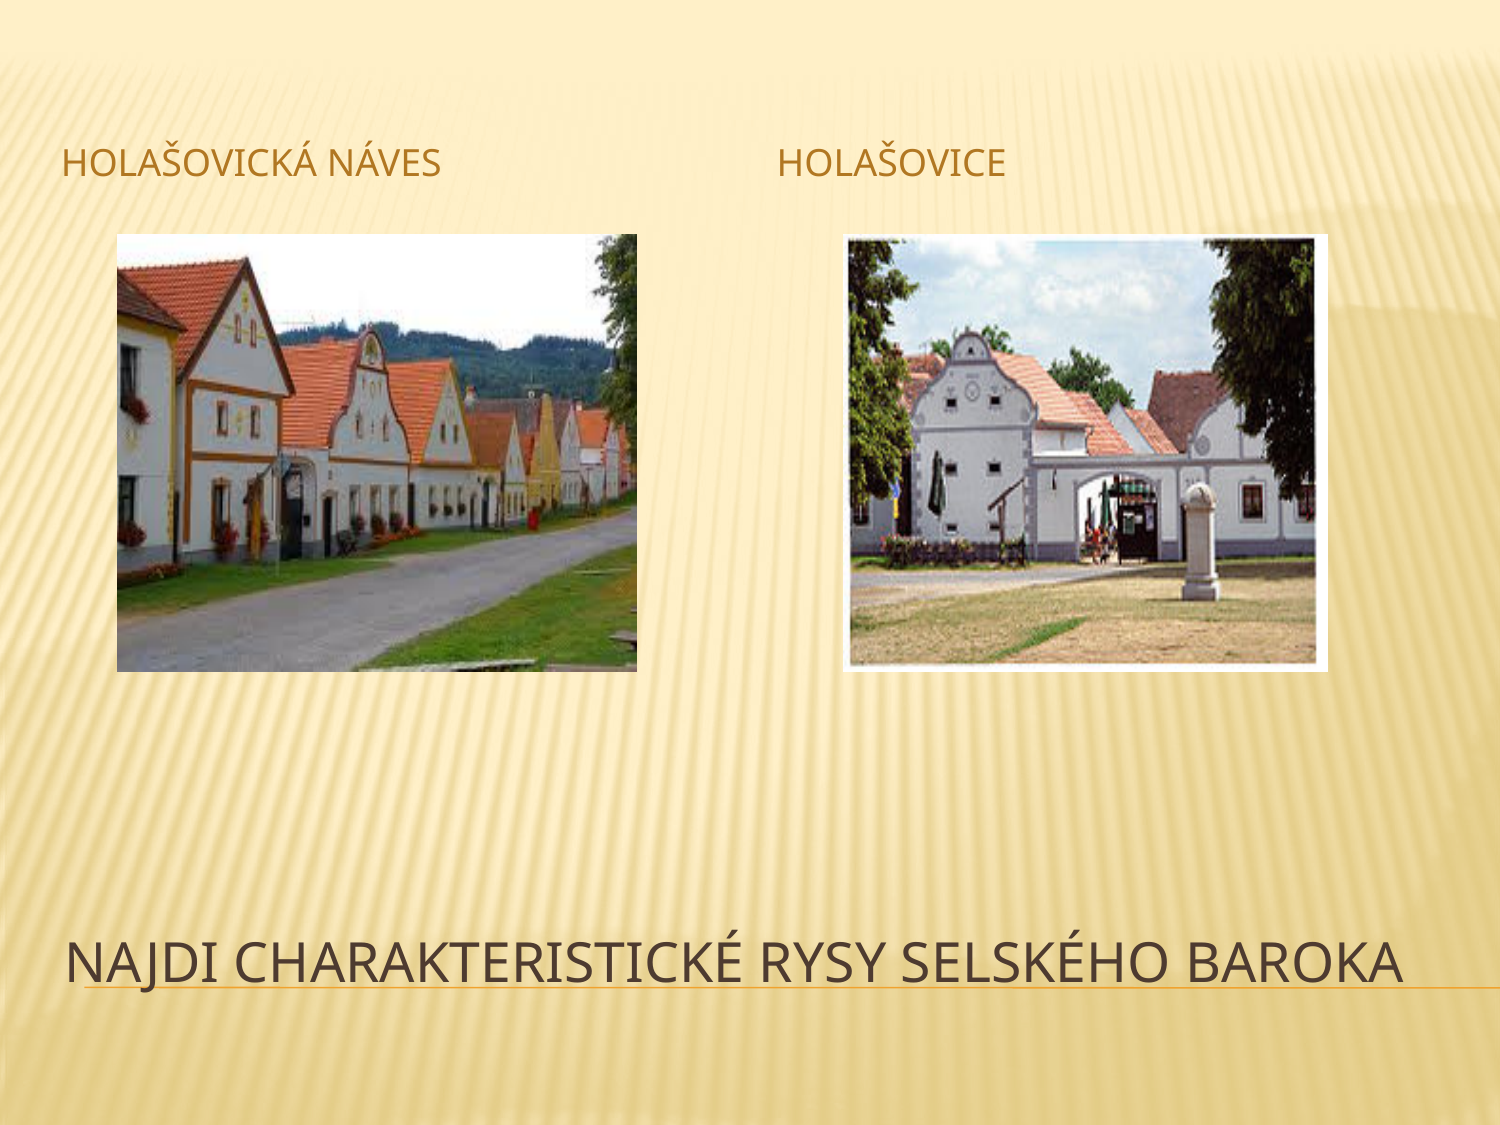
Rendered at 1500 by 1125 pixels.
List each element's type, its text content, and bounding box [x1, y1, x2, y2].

list Holašovice [761, 109, 1467, 215]
picture [116, 234, 638, 672]
list Holašovická náves [46, 109, 750, 215]
title Najdi charakteristické rysy selského baroka [50, 887, 1463, 1033]
picture [843, 234, 1329, 672]
